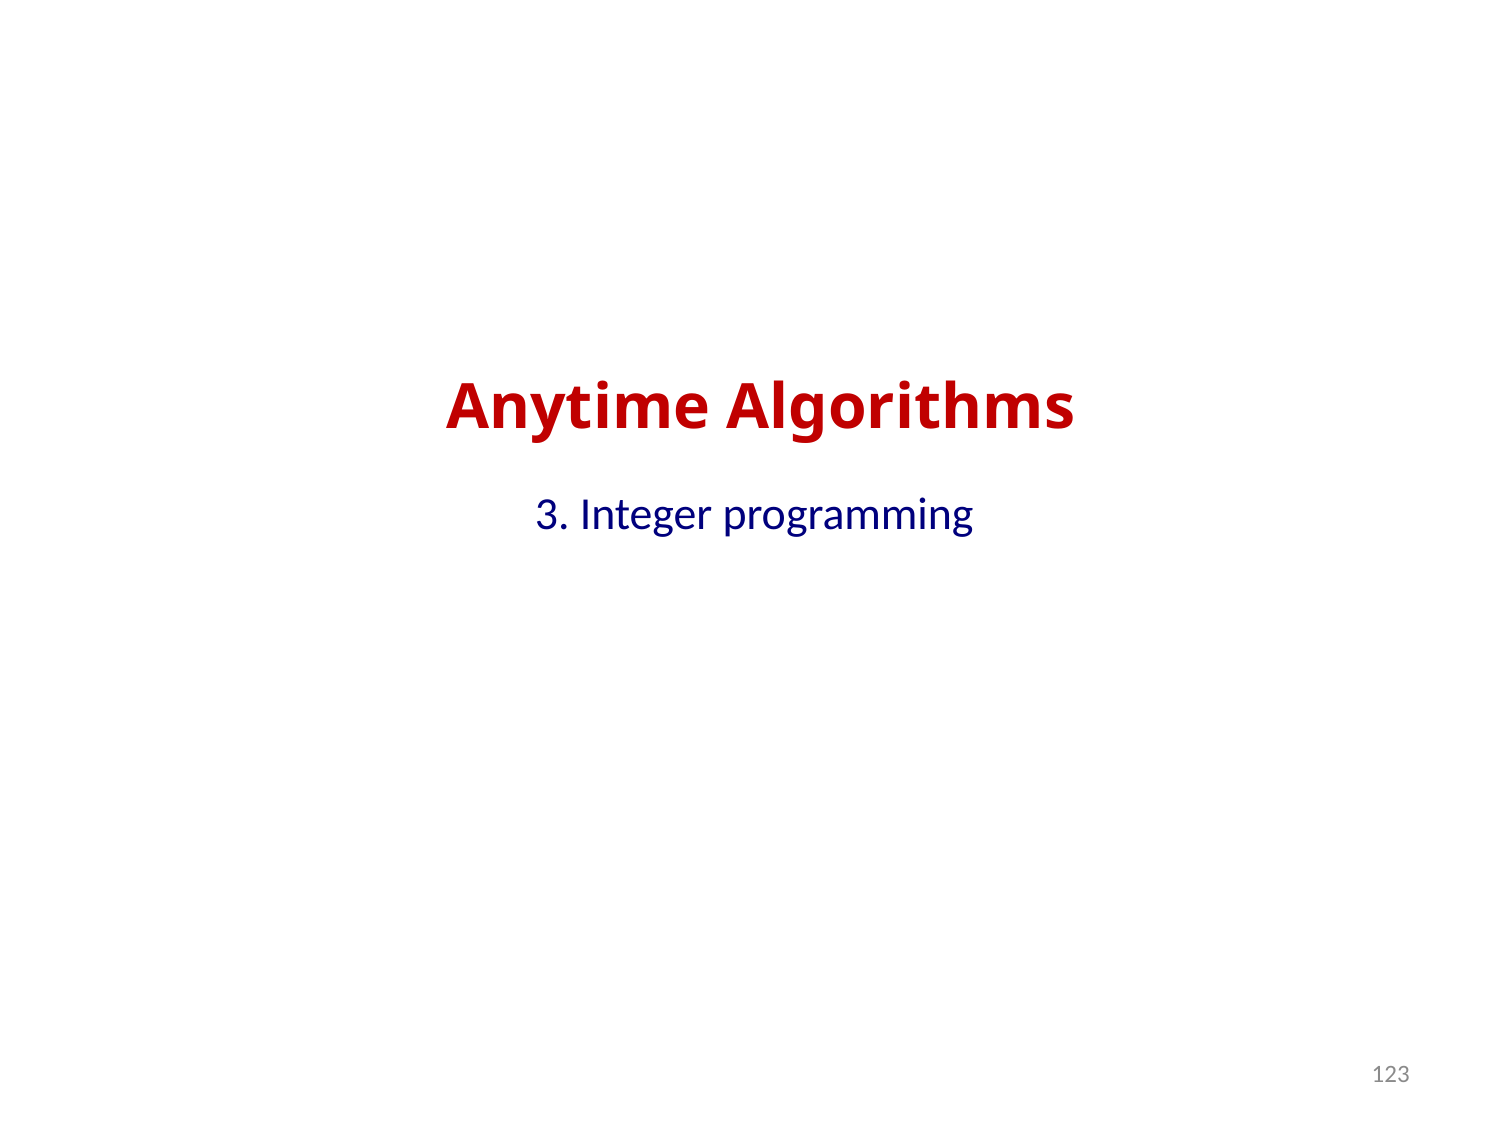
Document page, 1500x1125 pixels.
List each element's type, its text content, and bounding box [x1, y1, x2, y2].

text_box 3. Integer programming [179, 476, 1330, 547]
text_box Anytime Algorithms [122, 358, 1400, 449]
slide_number 123 [1074, 1042, 1425, 1103]
